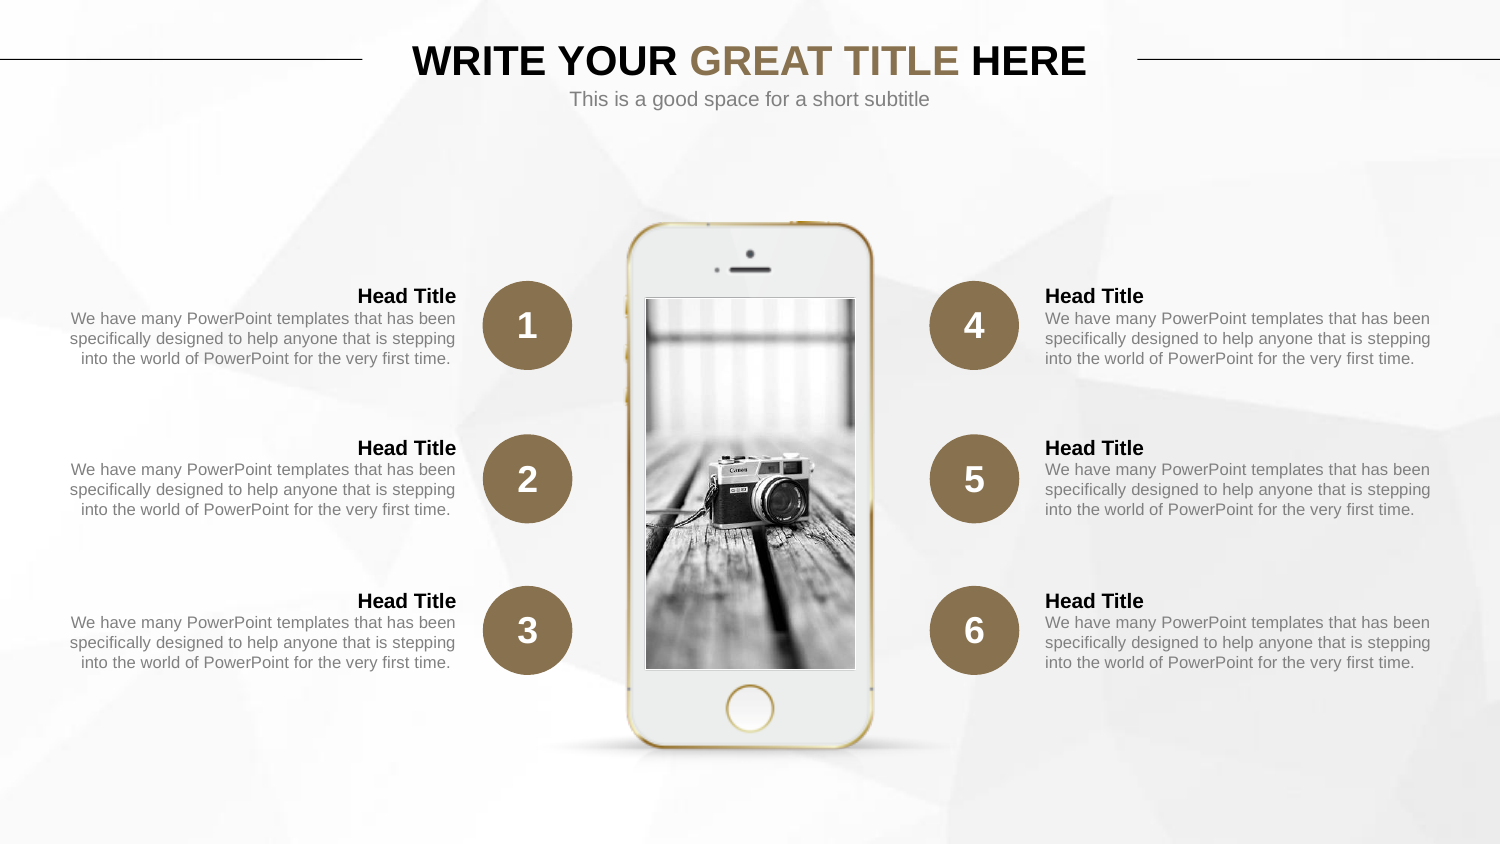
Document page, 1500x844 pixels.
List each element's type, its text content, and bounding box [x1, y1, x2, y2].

picture [0, 0, 1500, 844]
text_box Head Title We have many PowerPoint templates that has been specifically designed to help anyone that is stepping into the world of PowerPoint for the very first time. [54, 587, 425, 673]
text_box Head Title We have many PowerPoint templates that has been specifically designed to help anyone that is stepping into the world of PowerPoint for the very first time. [54, 283, 425, 368]
text_box Head Title We have many PowerPoint templates that has been specifically designed to help anyone that is stepping into the world of PowerPoint for the very first time. [1073, 434, 1447, 520]
text_box Head Title We have many PowerPoint templates that has been specifically designed to help anyone that is stepping into the world of PowerPoint for the very first time. [1073, 587, 1447, 673]
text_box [430, 221, 1069, 782]
text_box Head Title We have many PowerPoint templates that has been specifically designed to help anyone that is stepping into the world of PowerPoint for the very first time. [54, 434, 425, 520]
text_box WRITE YOUR GREAT TITLE HERE [397, 26, 1103, 92]
text_box Head Title We have many PowerPoint templates that has been specifically designed to help anyone that is stepping into the world of PowerPoint for the very first time. [1073, 283, 1447, 368]
text_box This is a good space for a short subtitle [554, 78, 945, 119]
